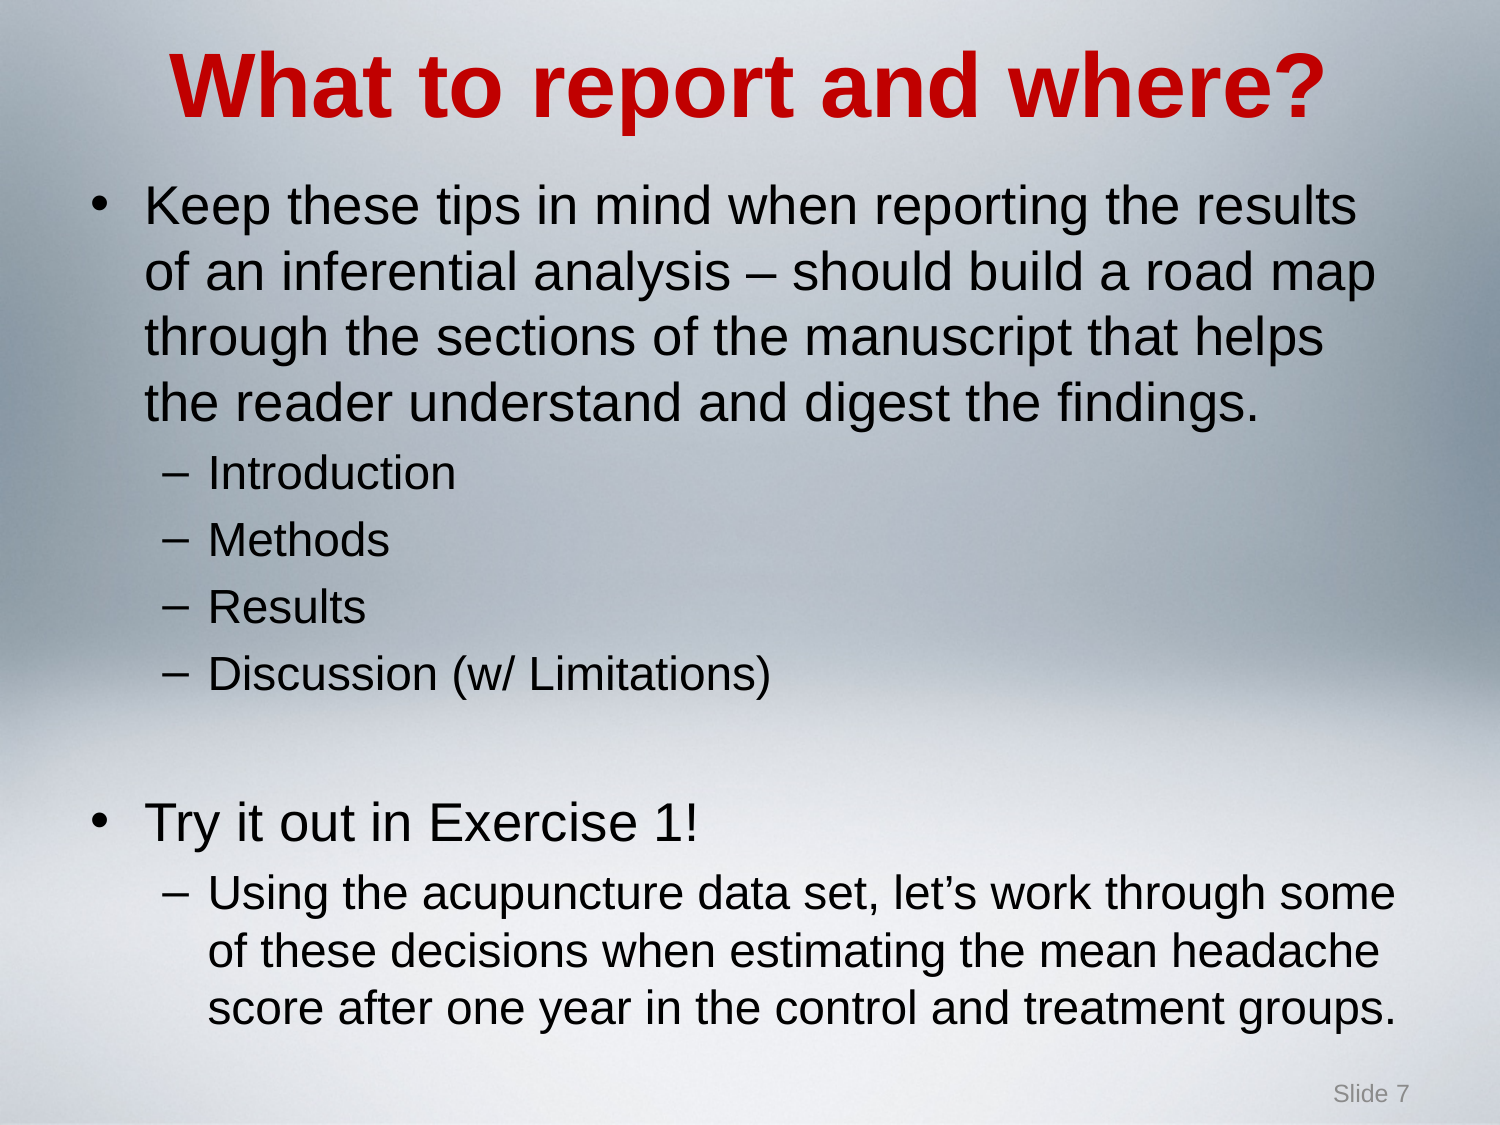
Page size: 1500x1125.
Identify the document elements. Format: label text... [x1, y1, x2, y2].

title What to report and where? [75, 12, 1425, 150]
picture [0, 0, 1500, 1125]
list Keep these tips in mind when reporting the results of an inferential analysis – should build a road map through the sections of the manuscript that helps the reader understand and digest the findings. Introduction Methods Results Discussion (w/ Limitations) Try it out in Exercise 1! Using the acupuncture data set, let’s work through some of these decisions when estimating the mean headache score after one year in the control and treatment groups. [75, 162, 1425, 1075]
slide_number Slide 7 [1074, 1062, 1425, 1123]
